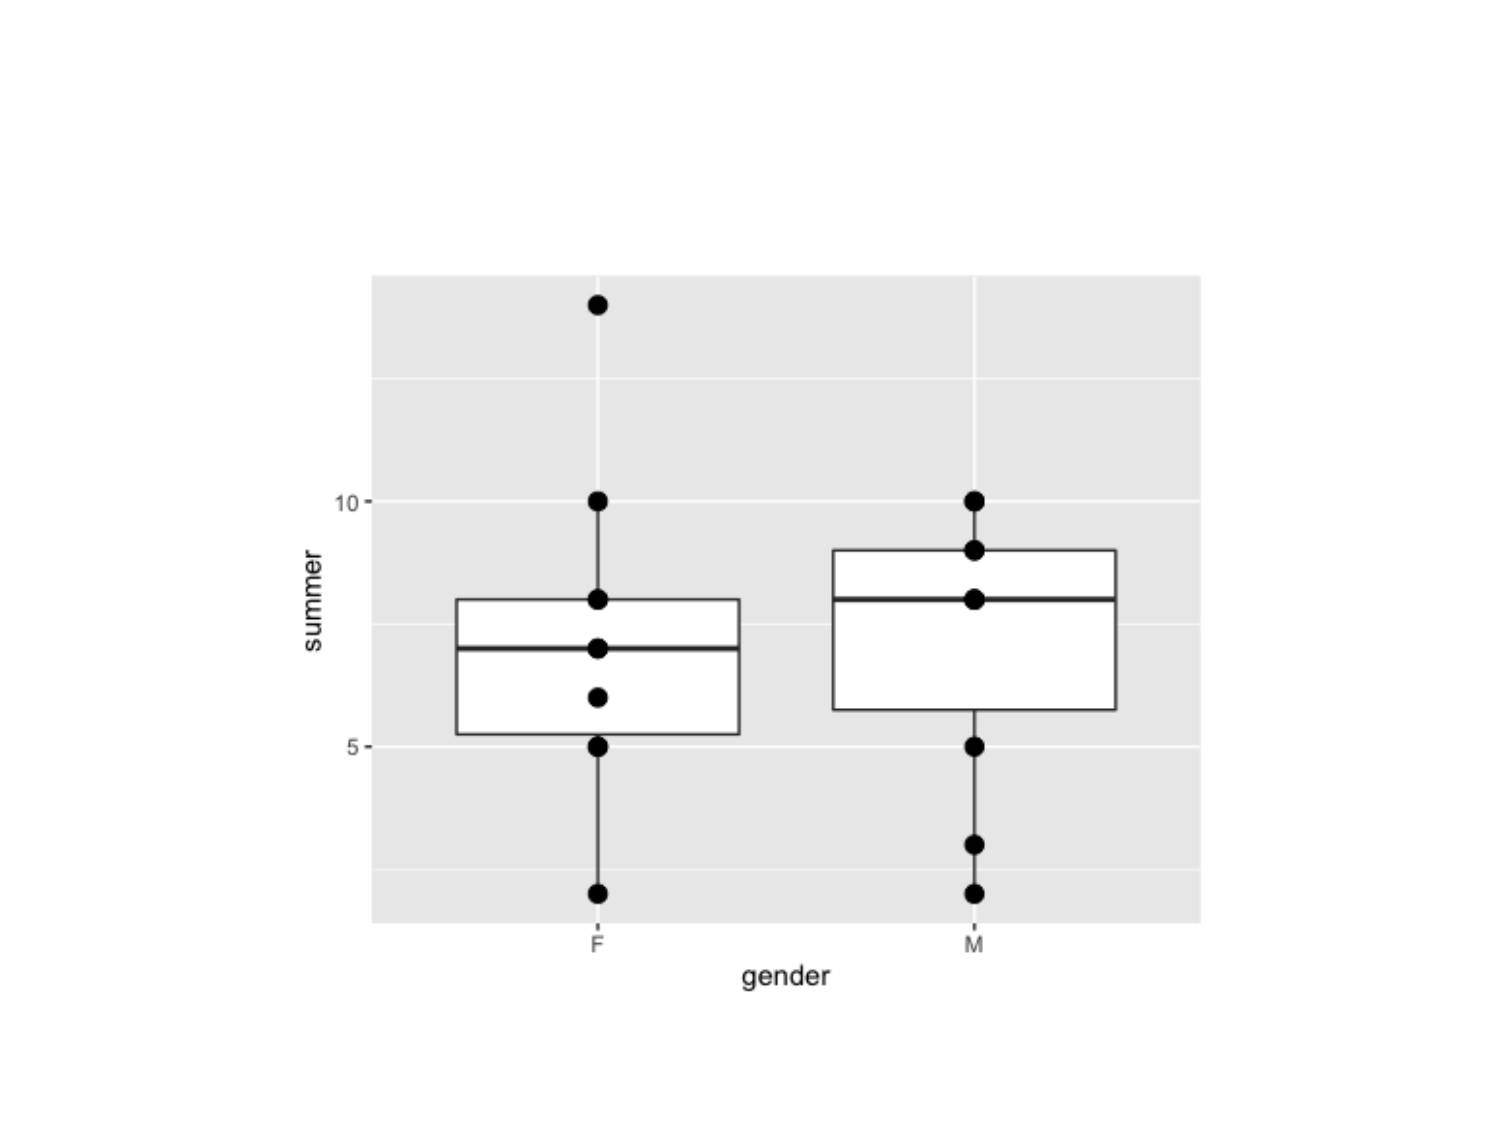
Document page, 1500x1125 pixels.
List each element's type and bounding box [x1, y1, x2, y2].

picture [287, 262, 1215, 1005]
